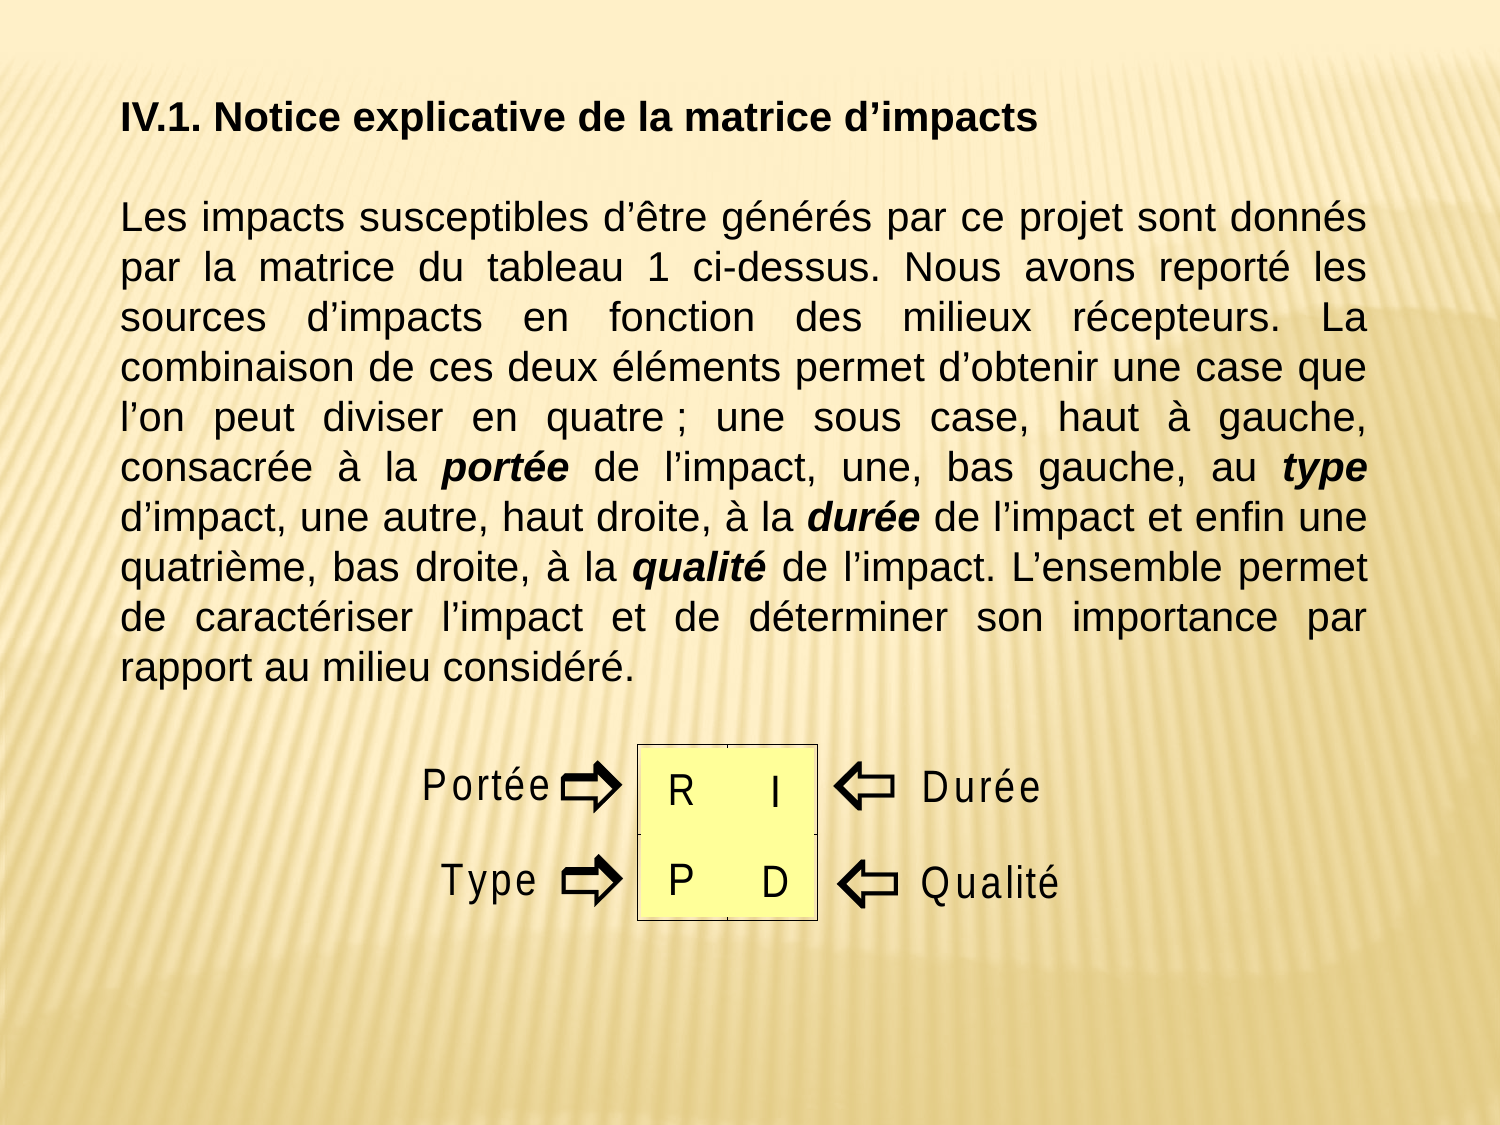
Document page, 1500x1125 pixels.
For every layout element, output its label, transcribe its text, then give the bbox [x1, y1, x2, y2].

picture [421, 740, 1064, 929]
text_box IV.1. Notice explicative de la matrice d’impacts Les impacts susceptibles d’être générés par ce projet sont donnés par la matrice du tableau 1 ci-dessus. Nous avons reporté les sources d’impacts en fonction des milieux récepteurs. La combinaison de ces deux éléments permet d’obtenir une case que l’on peut diviser en quatre ; une sous case, haut à gauche, consacrée à la portée de l’impact, une, bas gauche, au type d’impact, une autre, haut droite, à la durée de l’impact et enfin une quatrième, bas droite, à la qualité de l’impact. L’ensemble permet de caractériser l’impact et de déterminer son importance par rapport au milieu considéré. [105, 81, 1383, 742]
